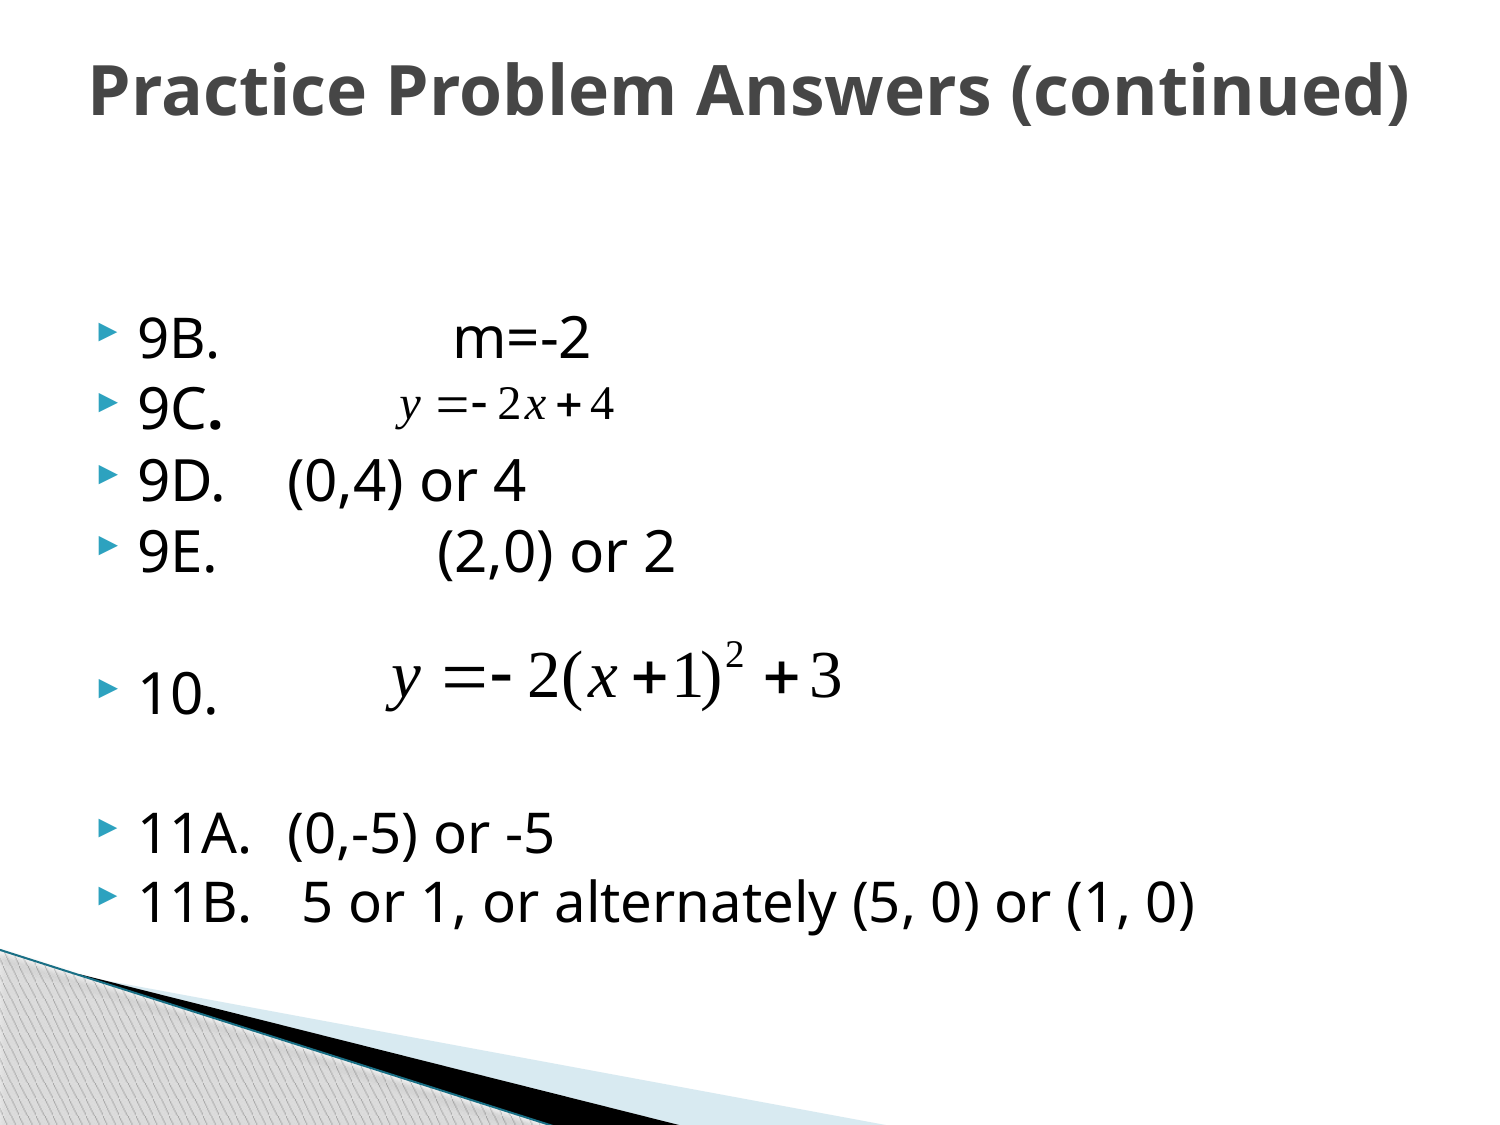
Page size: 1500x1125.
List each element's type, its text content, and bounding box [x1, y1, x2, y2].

list 9B. m=-2 9C. 9D. (0,4) or 4 9E. (2,0) or 2 10. 11A. (0,-5) or -5 11B. 5 or 1, or alternately (5, 0) or (1, 0) (3, -2) is a minimum, so C 10. 11A. (0, 10) 11B. 5 or 1, or alternately (5, 0) or (1, 0) 11C. (3, -8) [62, 224, 1438, 654]
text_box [374, 624, 851, 726]
title Practice Problem Answers (continued) [62, 37, 1438, 138]
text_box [387, 374, 622, 440]
